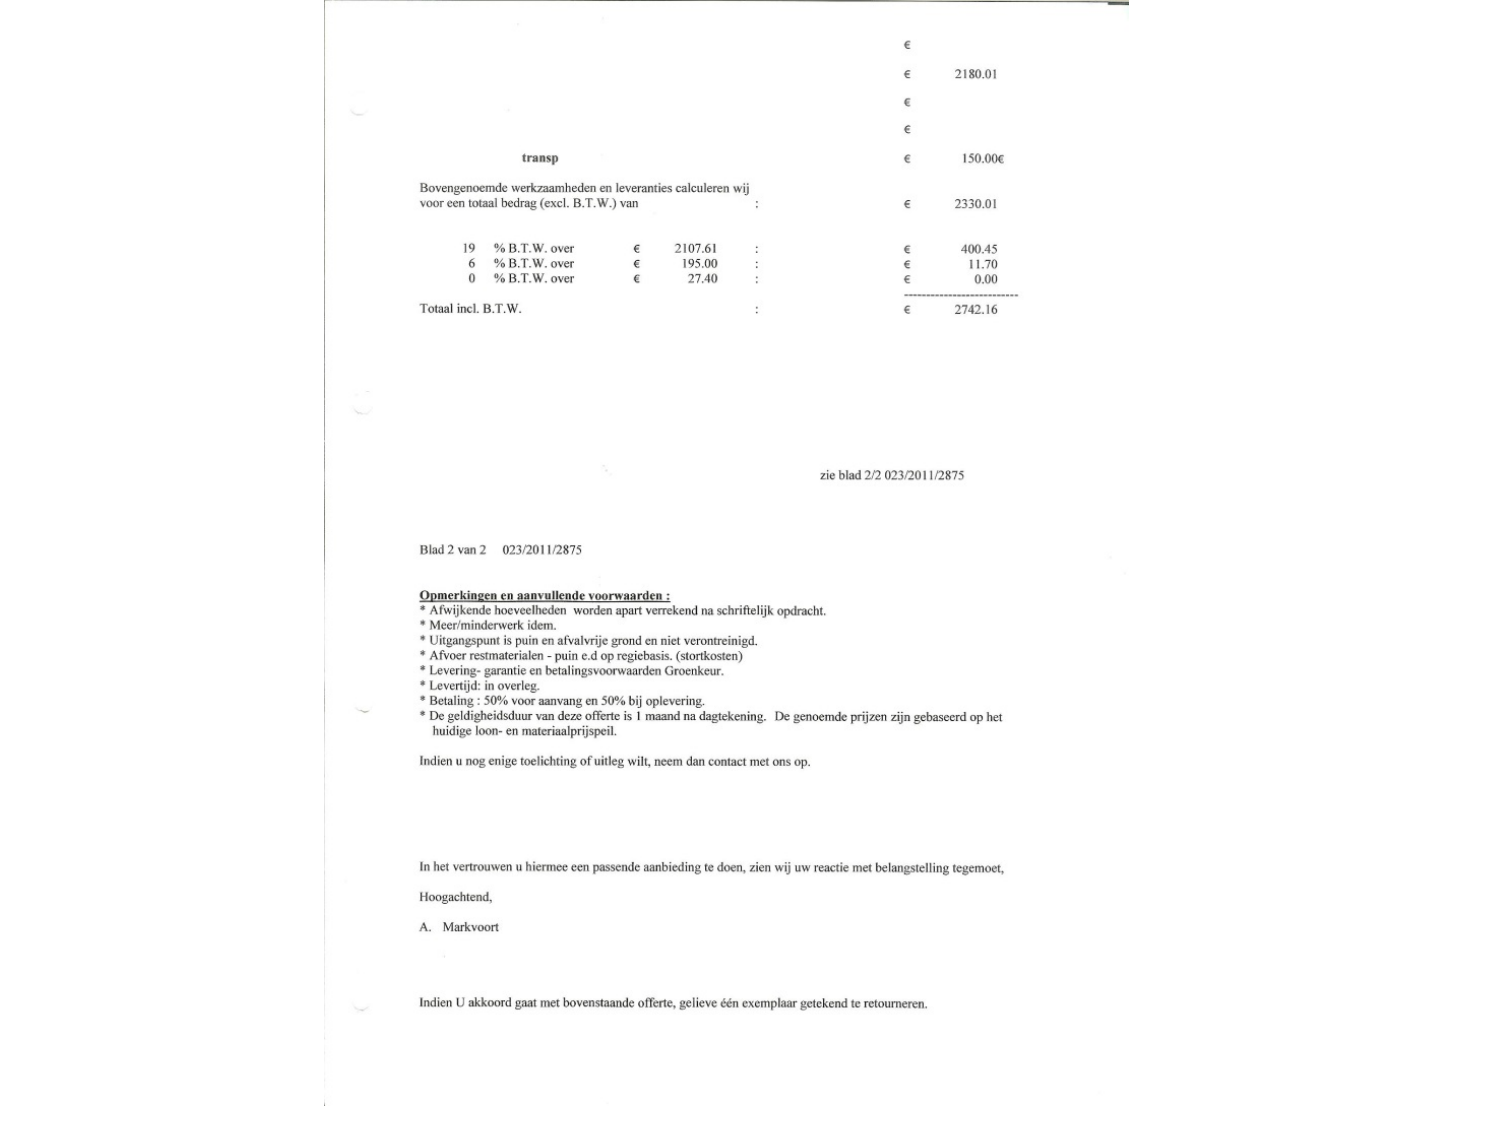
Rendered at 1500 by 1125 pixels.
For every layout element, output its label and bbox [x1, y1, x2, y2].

list [324, 0, 1129, 1107]
